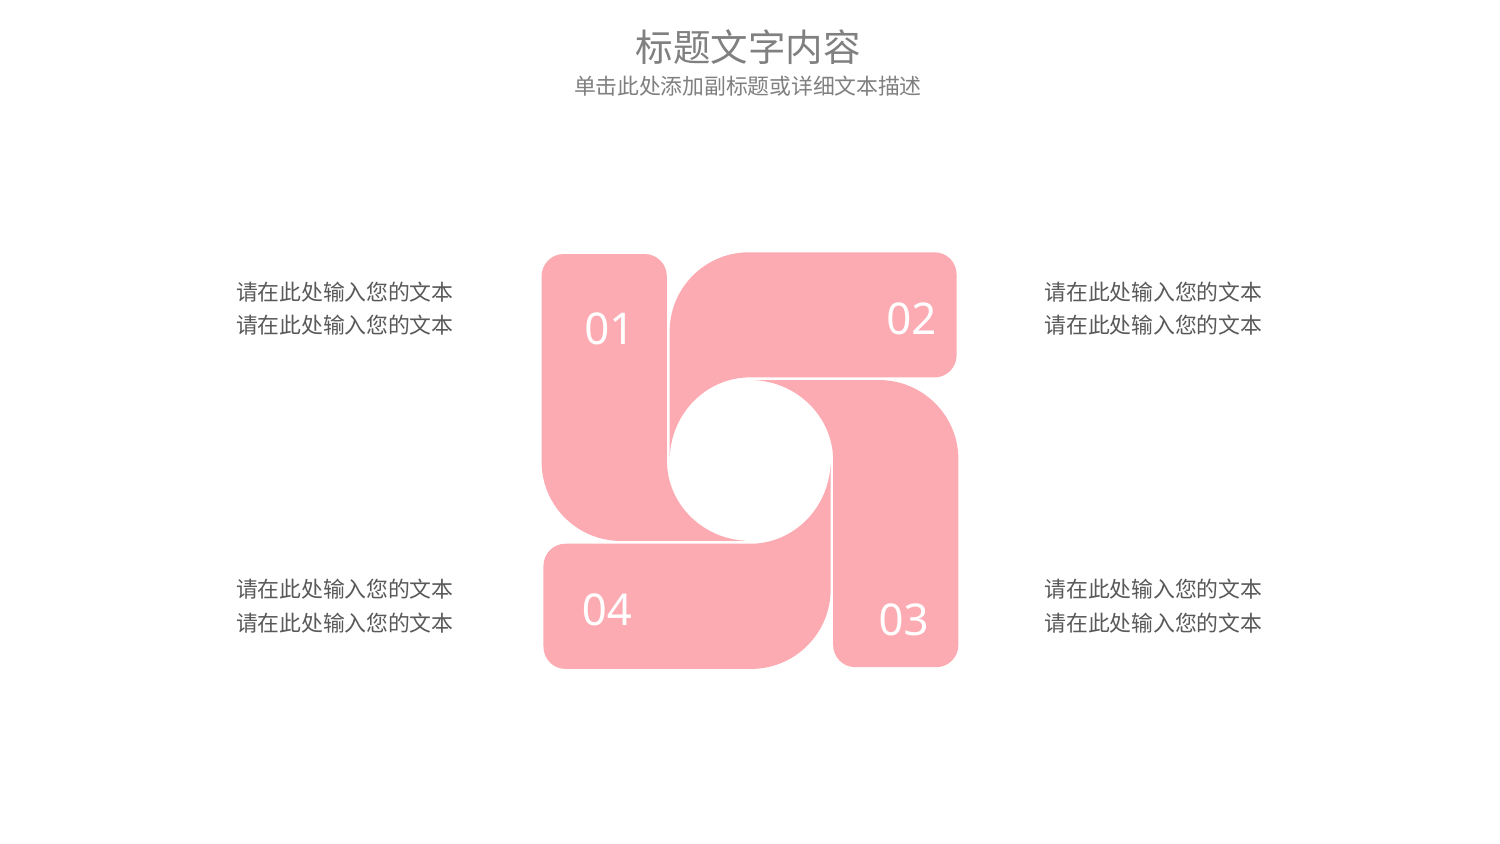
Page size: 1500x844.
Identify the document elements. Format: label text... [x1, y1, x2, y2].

text_box 请在此处输入您的文本 请在此处输入您的文本 [180, 560, 510, 644]
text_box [669, 252, 957, 456]
text_box 请在此处输入您的文本 请在此处输入您的文本 [989, 560, 1318, 644]
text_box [754, 379, 959, 668]
text_box 请在此处输入您的文本 请在此处输入您的文本 [180, 262, 510, 346]
text_box 单击此处添加副标题或详细文本描述 [551, 65, 946, 107]
text_box 请在此处输入您的文本 请在此处输入您的文本 [989, 262, 1318, 346]
text_box 标题文字内容 [611, 16, 885, 65]
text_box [541, 254, 746, 541]
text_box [543, 465, 831, 669]
